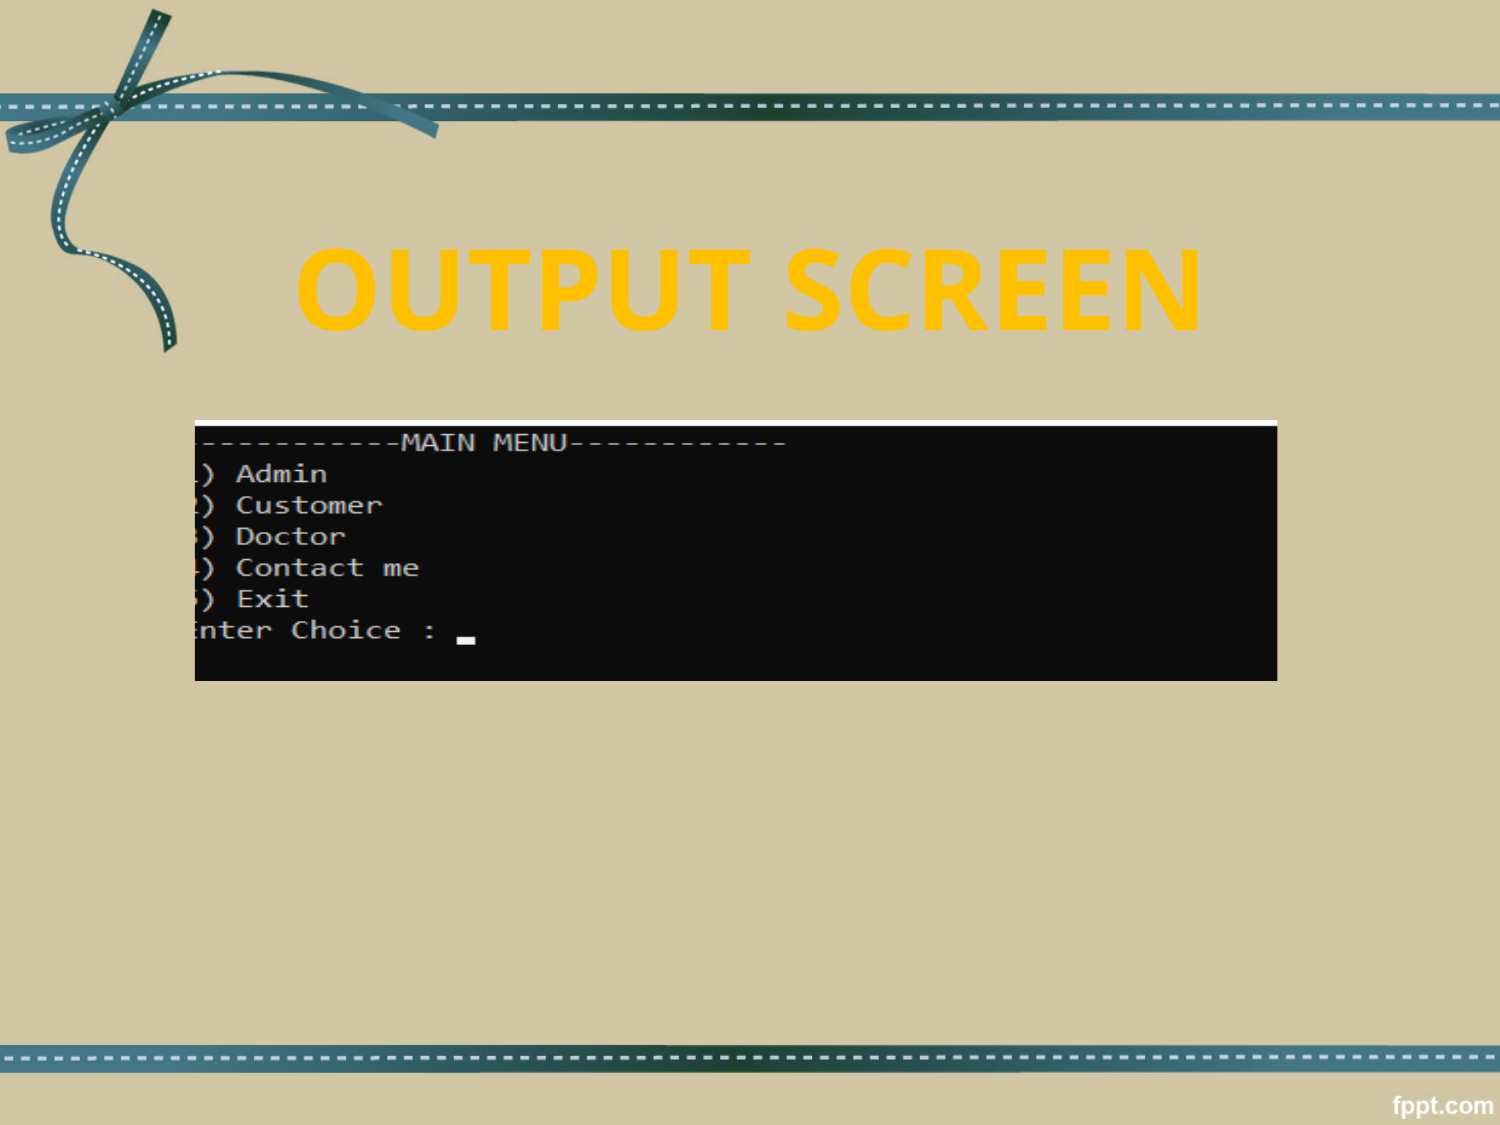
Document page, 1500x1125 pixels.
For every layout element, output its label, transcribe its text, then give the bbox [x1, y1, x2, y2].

text_box output screen [277, 210, 1223, 361]
picture [0, 0, 1500, 1125]
